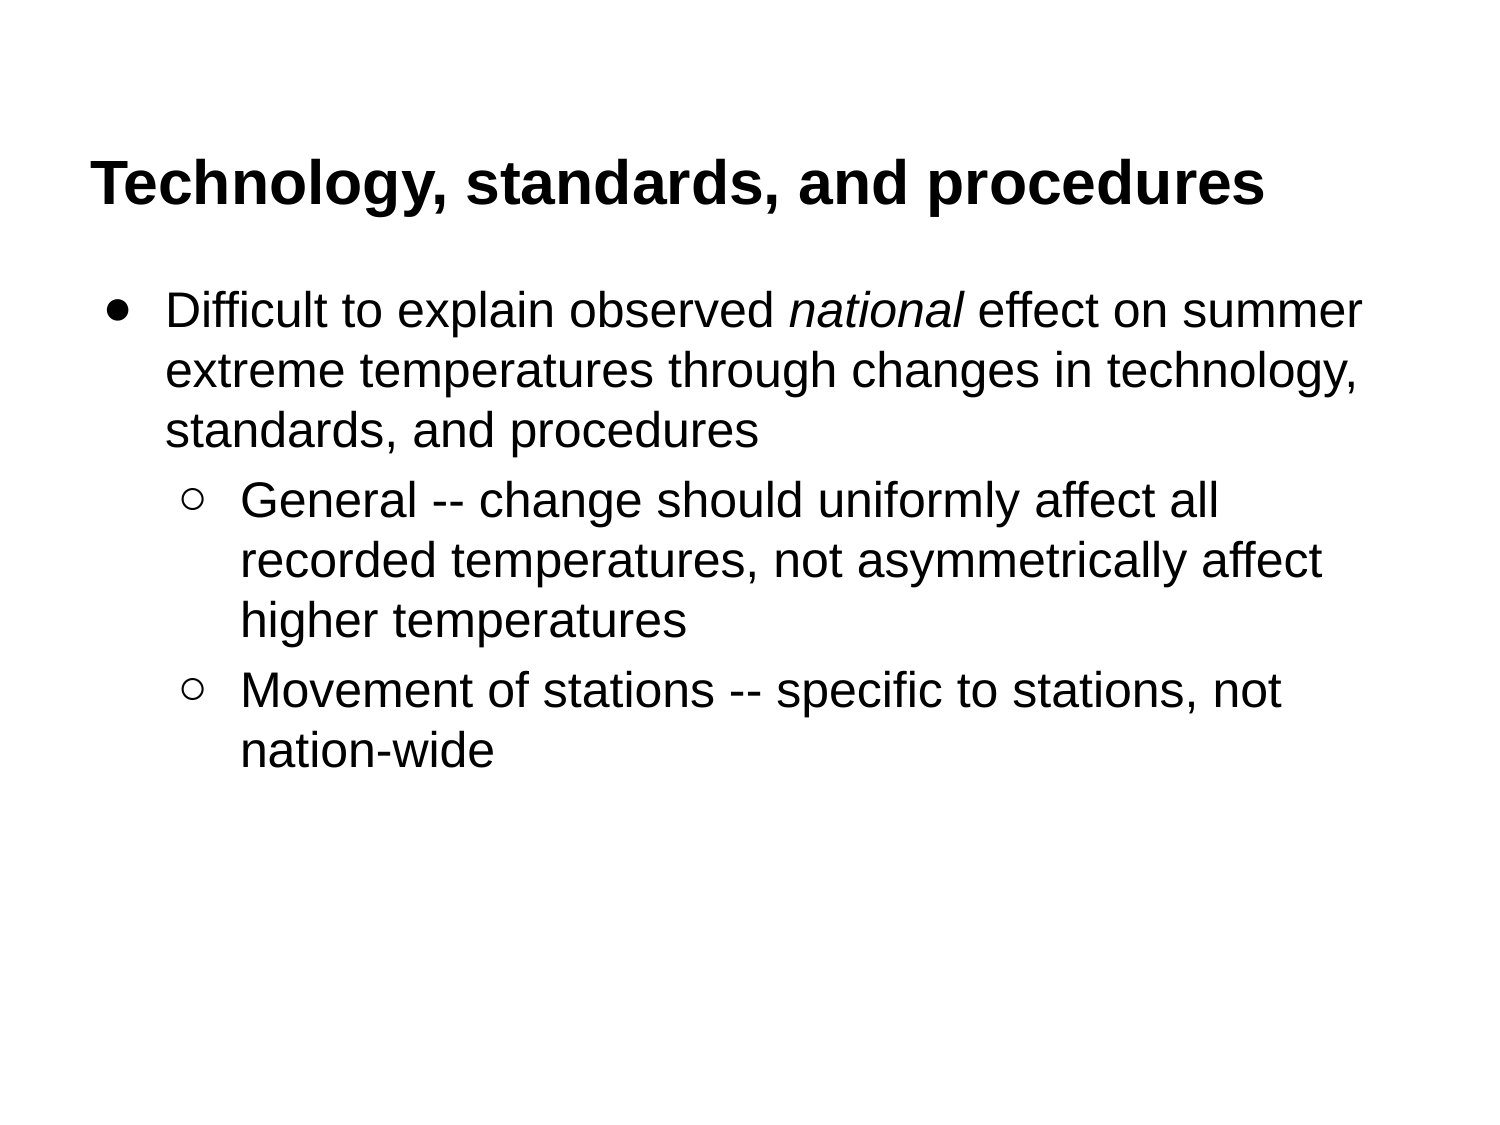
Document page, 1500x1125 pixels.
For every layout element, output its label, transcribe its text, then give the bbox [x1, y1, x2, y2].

title Technology, standards, and procedures [75, 45, 1425, 233]
list Difficult to explain observed national effect on summer extreme temperatures through changes in technology, standards, and procedures General -- change should uniformly affect all recorded temperatures, not asymmetrically affect higher temperatures Movement of stations -- specific to stations, not nation-wide [75, 262, 1425, 1078]
